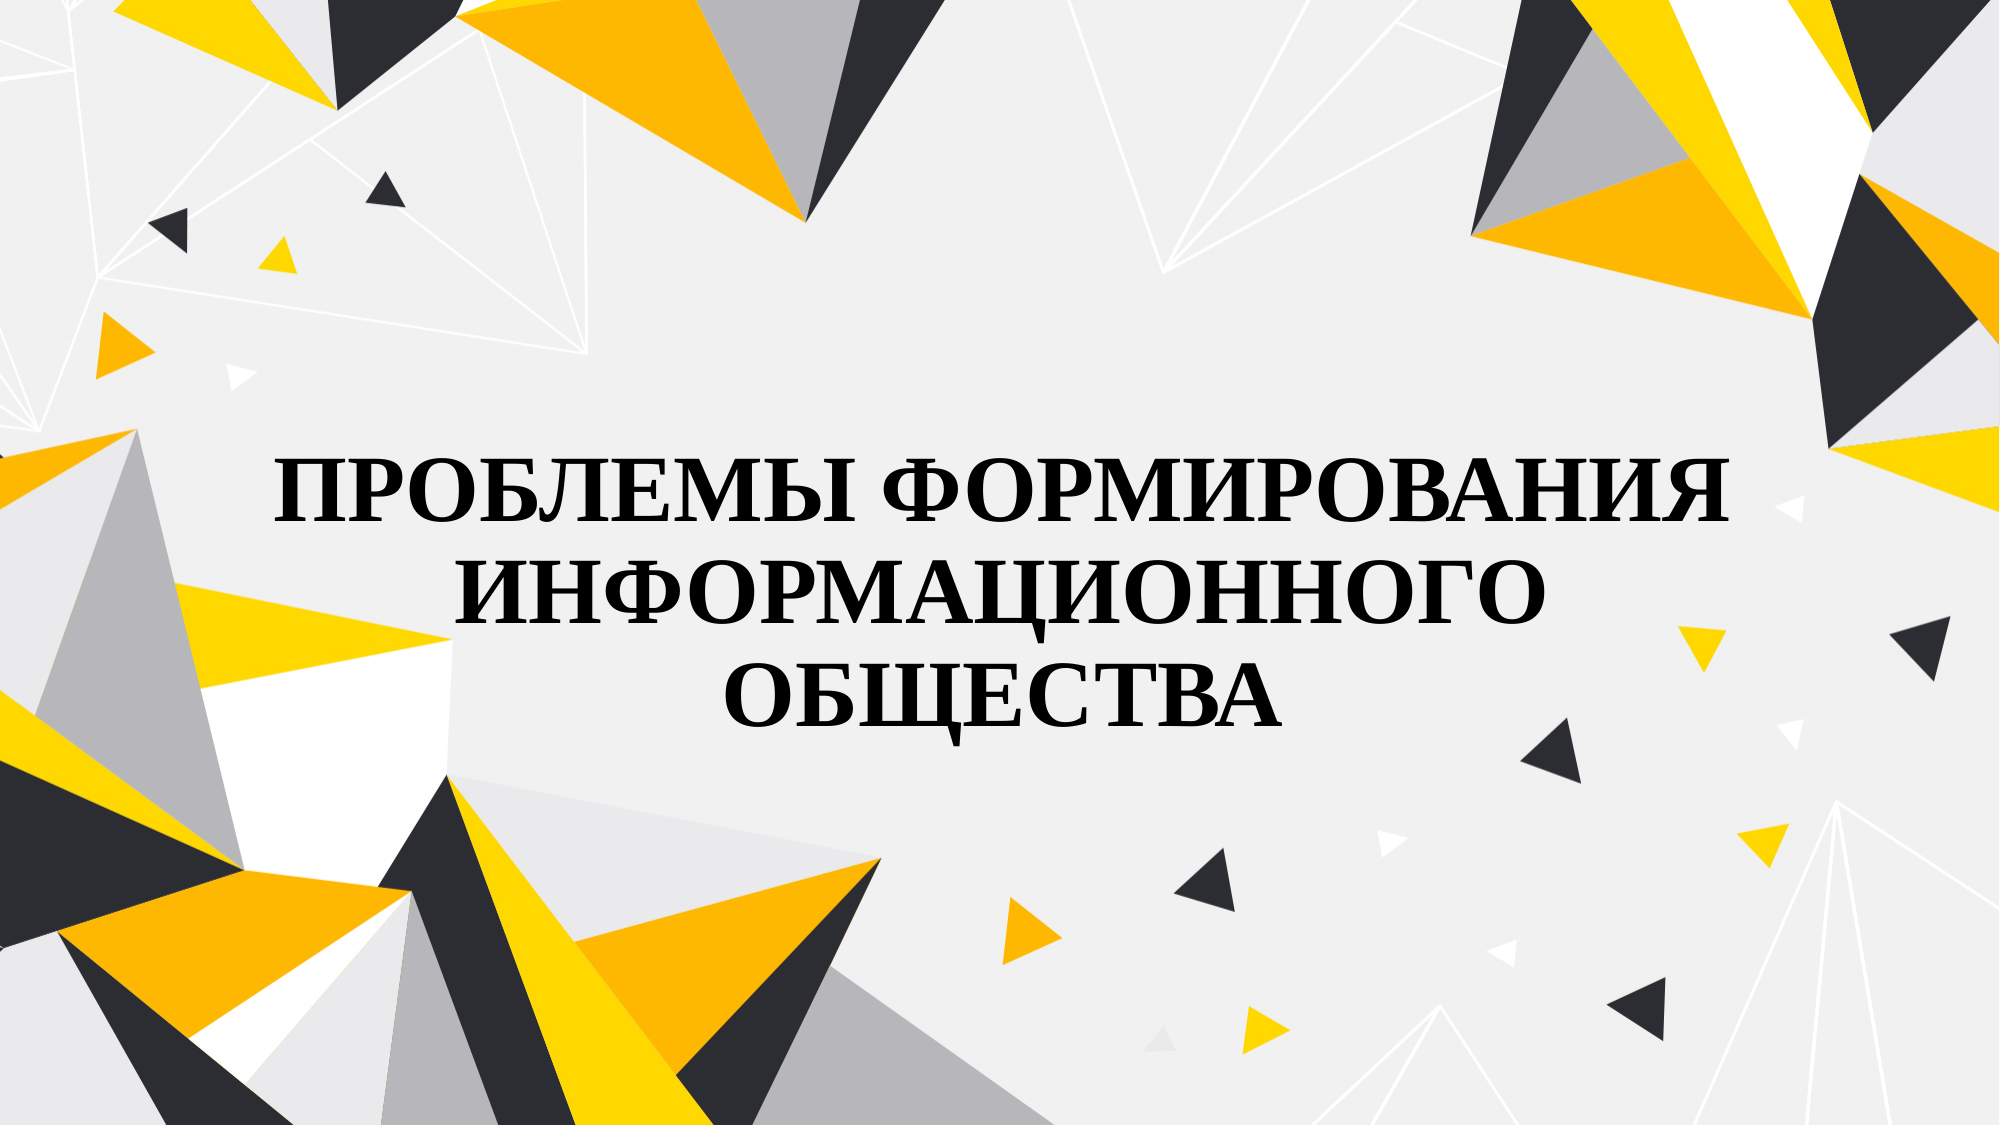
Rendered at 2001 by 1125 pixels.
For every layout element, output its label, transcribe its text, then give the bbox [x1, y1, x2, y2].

picture [0, 0, 2000, 1125]
title ПРОБЛЕМЫ ФОРМИРОВАНИЯ ИНФОРМАЦИОННОГО ОБЩЕСТВА [252, 362, 1753, 755]
